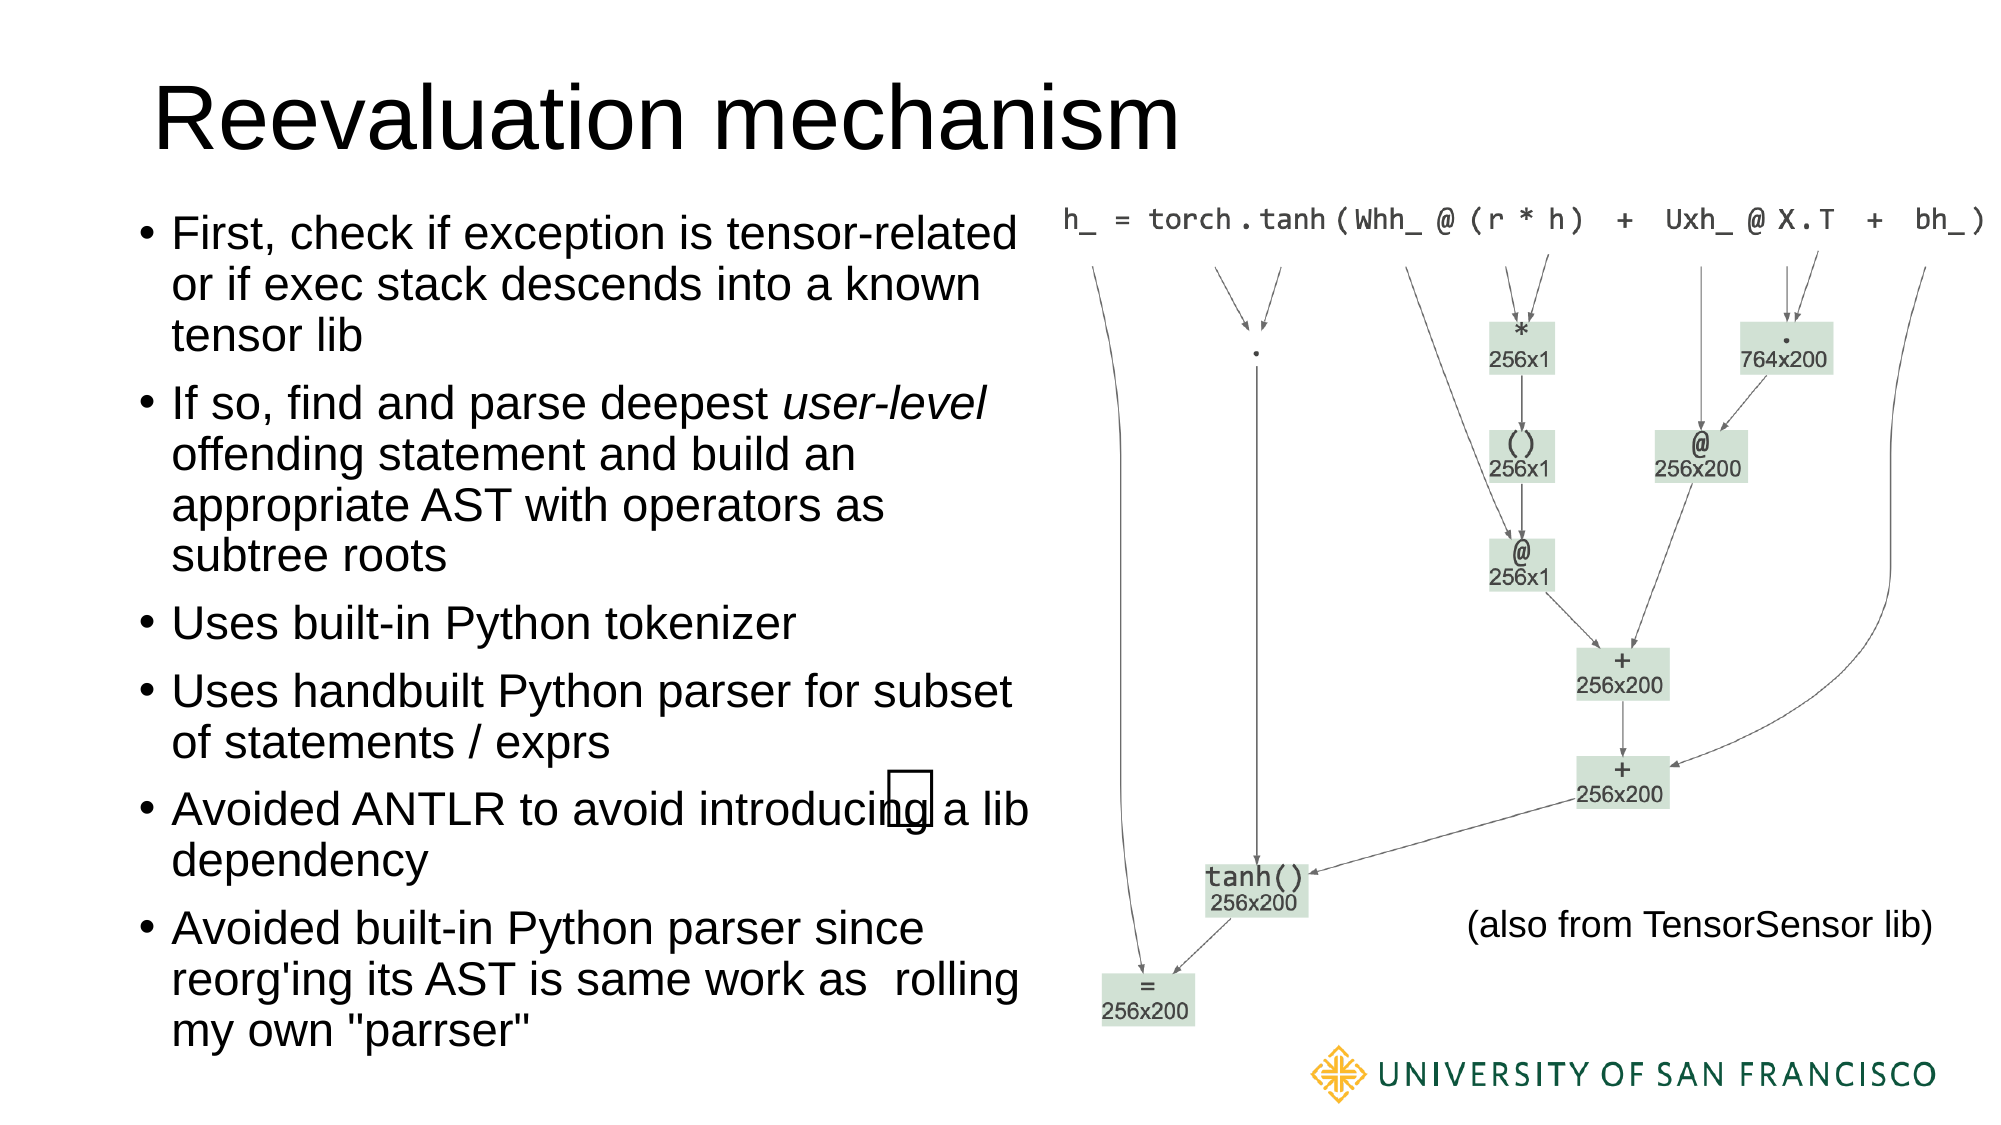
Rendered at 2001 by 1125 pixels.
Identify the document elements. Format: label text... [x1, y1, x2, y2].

picture [1056, 201, 1989, 1036]
text_box 🤣 [864, 736, 957, 852]
list First, check if exception is tensor-related or if exec stack descends into a known tensor lib If so, find and parse deepest user-level offending statement and build an appropriate AST with operators as subtree roots Uses built-in Python tokenizer Uses handbuilt Python parser for subset of statements / exprs Avoided ANTLR to avoid introducing a lib dependency Avoided built-in Python parser since reorg'ing its AST is same work as rolling my own "parrser" [123, 201, 1057, 1066]
title Reevaluation mechanism [137, 59, 1863, 180]
